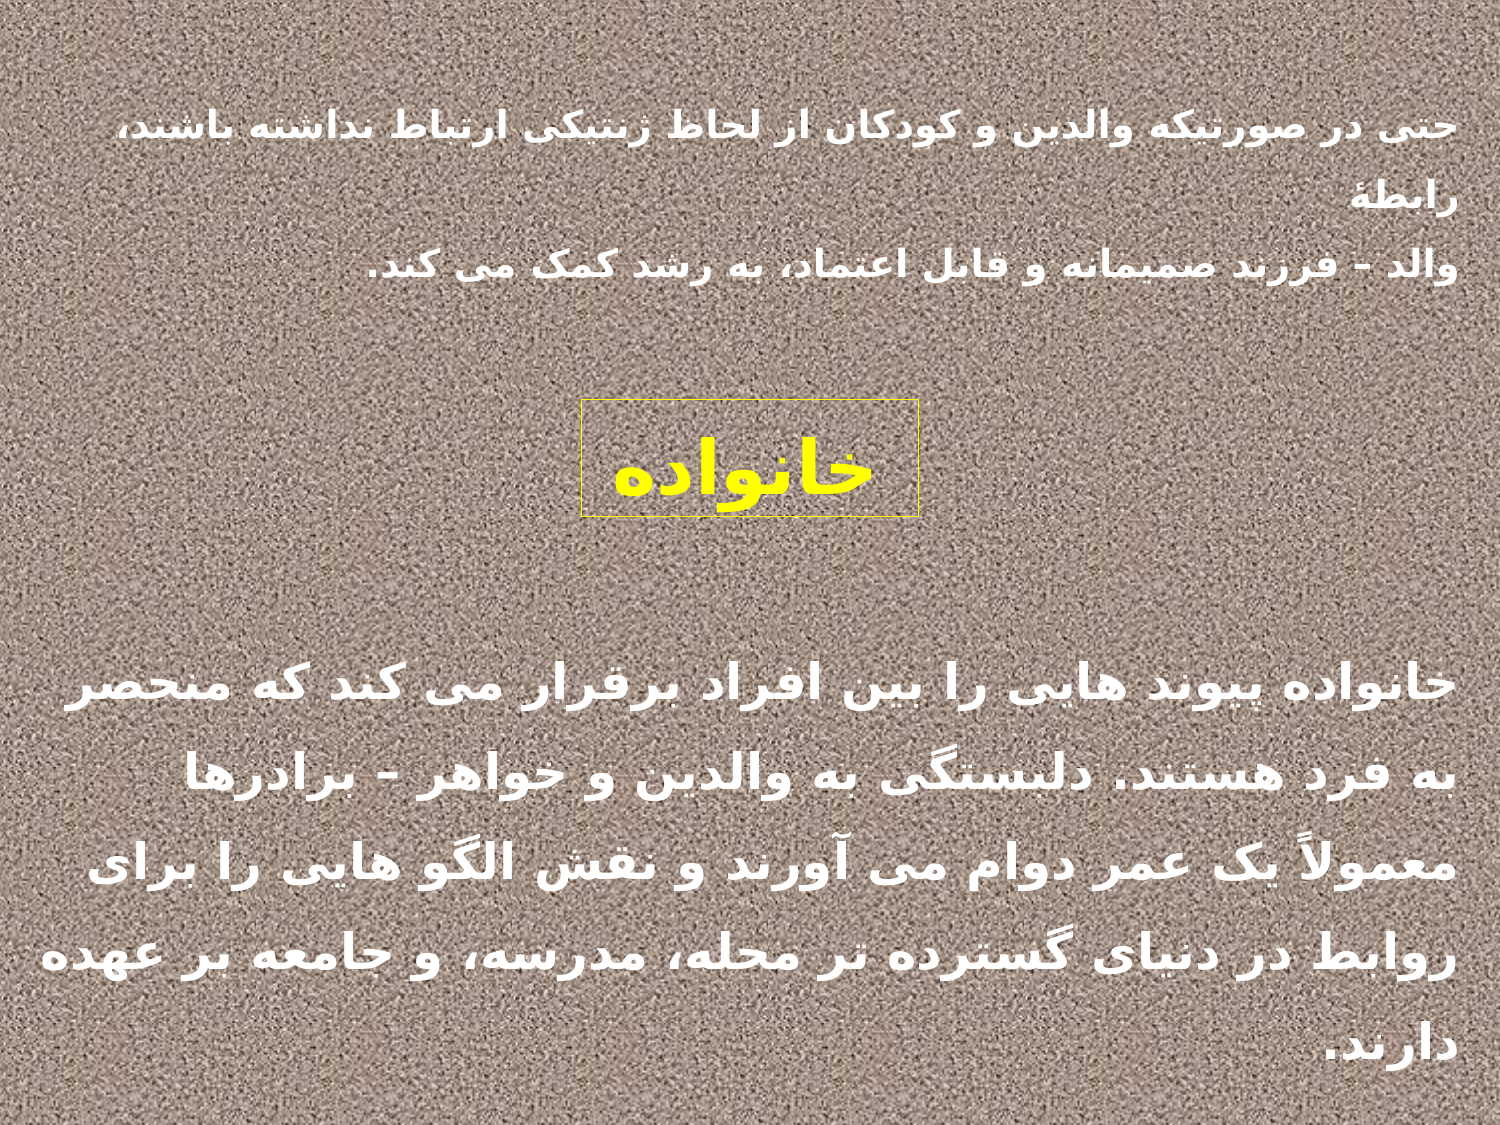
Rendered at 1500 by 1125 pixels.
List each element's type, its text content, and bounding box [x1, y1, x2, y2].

picture [0, 0, 1500, 1125]
slide_number 33 [1417, 1068, 1494, 1114]
text_box خانواده پیوند هایی را بین افراد برقرار می کند که منحصر به فرد هستند. دلبستگی به والدین و خواهر – برادرها معمولاً یک عمر دوام می آورند و نقش الگو هایی را برای روابط در دنیای گسترده تر محله، مدرسه، و جامعه بر عهده دارند. [24, 612, 1475, 1088]
list حتی در صورتیکه والدین و کودکان از لحاظ ژنتیکی ارتباط نداشته باشند، رابطۀ والد – فرزند صمیمانه و قابل اعتماد، به رشد کمک می کند. [24, 69, 1475, 295]
title خانواده [581, 399, 919, 517]
footer www.modirkade.ir [212, 1050, 904, 1095]
